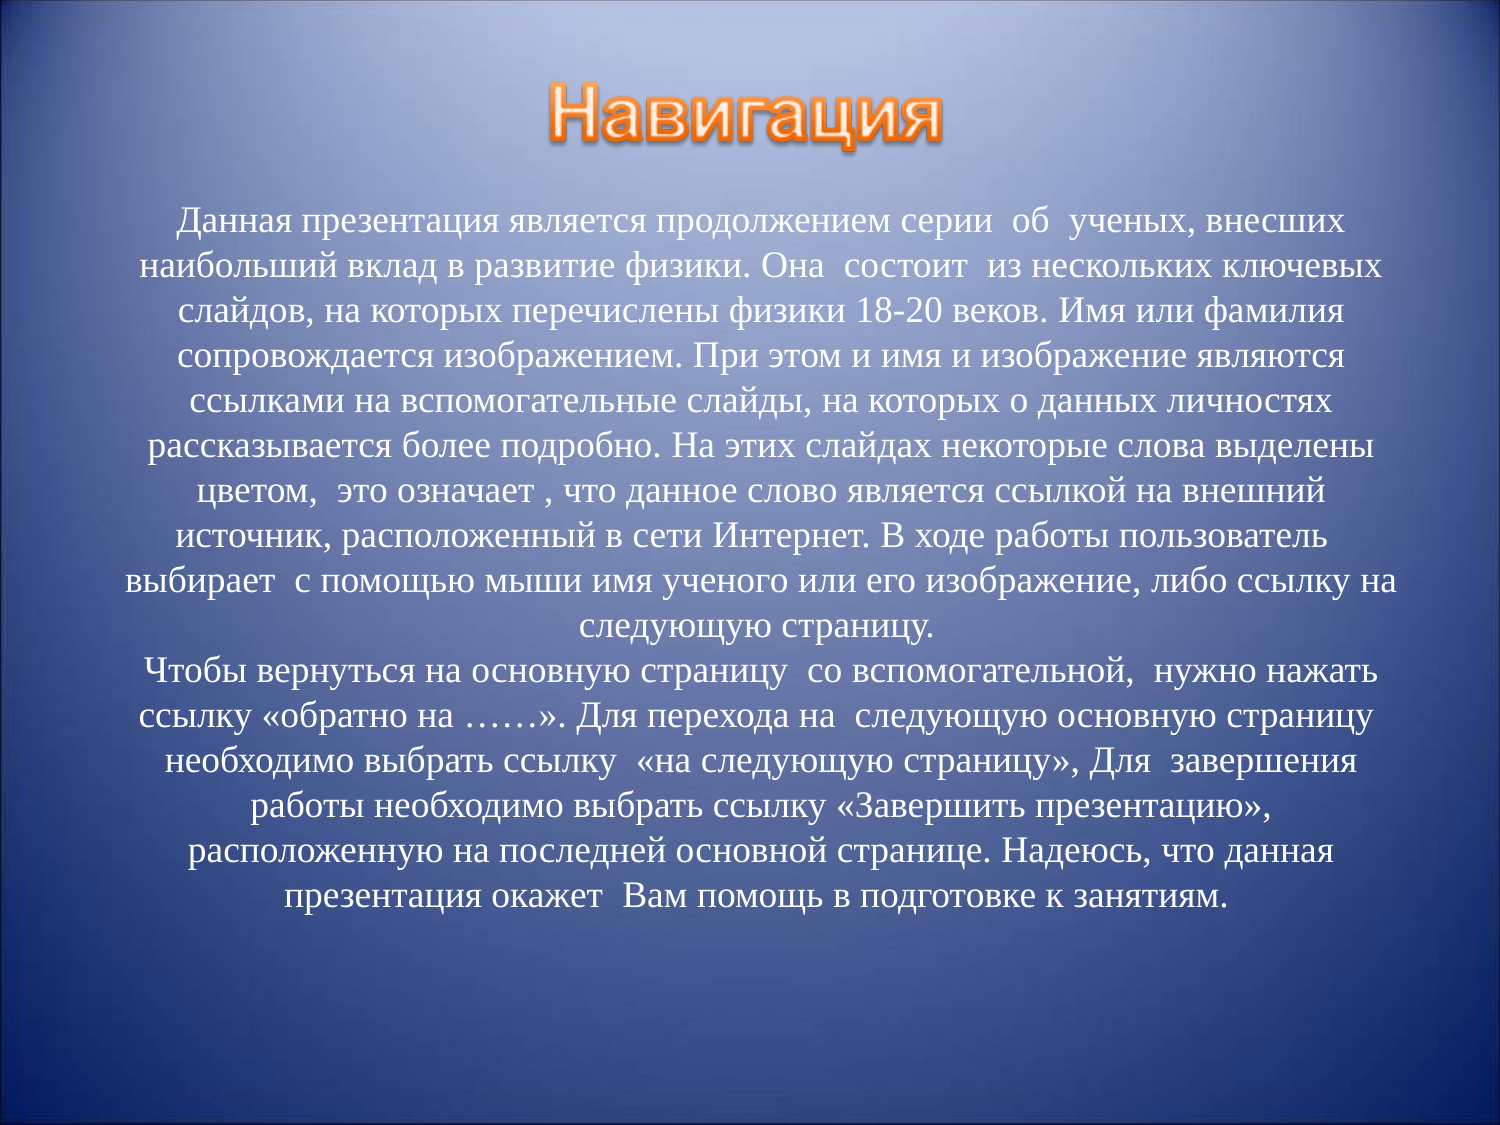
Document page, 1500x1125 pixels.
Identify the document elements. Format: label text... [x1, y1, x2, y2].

text_box Данная презентация является продолжением серии об ученых, внесших наибольший вклад в развитие физики. Она состоит из нескольких ключевых слайдов, на которых перечислены физики 18-20 веков. Имя или фамилия сопровождается изображением. При этом и имя и изображение являются ссылками на вспомогательные слайды, на которых о данных личностях рассказывается более подробно. На этих слайдах некоторые слова выделены цветом, это означает , что данное слово является ссылкой на внешний источник, расположенный в сети Интернет. В ходе работы пользователь выбирает с помощью мыши имя ученого или его изображение, либо ссылку на следующую страницу. Чтобы вернуться на основную страницу со вспомогательной, нужно нажать ссылку «обратно на ……». Для перехода на следующую основную страницу необходимо выбрать ссылку «на следующую страницу», Для завершения работы необходимо выбрать ссылку «Завершить презентацию», расположенную на последней основной странице. Надеюсь, что данная презентация окажет Вам помощь в подготовке к занятиям. [105, 187, 1418, 923]
picture [0, 0, 1500, 1125]
